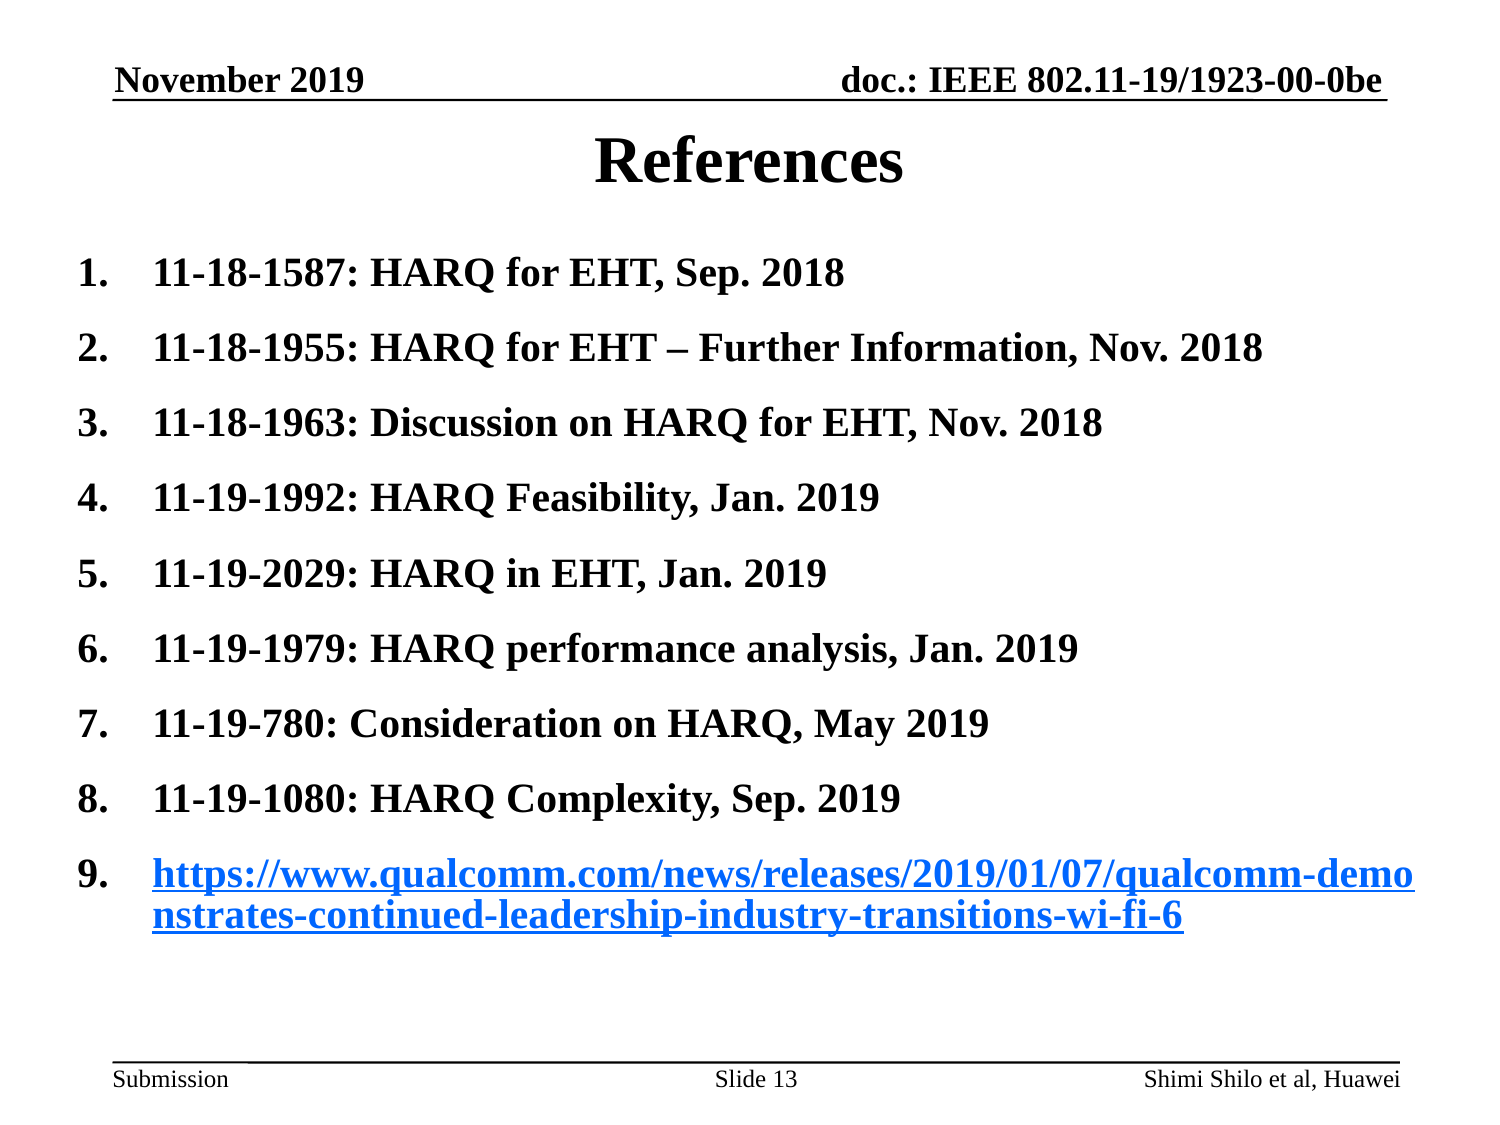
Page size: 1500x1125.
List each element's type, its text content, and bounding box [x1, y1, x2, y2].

slide_number Slide 13 [712, 1061, 800, 1093]
list 11-18-1587: HARQ for EHT, Sep. 2018 11-18-1955: HARQ for EHT – Further Information, Nov. 2018 11-18-1963: Discussion on HARQ for EHT, Nov. 2018 11-19-1992: HARQ Feasibility, Jan. 2019 11-19-2029: HARQ in EHT, Jan. 2019 11-19-1979: HARQ performance analysis, Jan. 2019 11-19-780: Consideration on HARQ, May 2019 11-19-1080: HARQ Complexity, Sep. 2019 https://www.qualcomm.com/news/releases/2019/01/07/qualcomm-demonstrates-continued-leadership-industry-transitions-wi-fi-6 [62, 237, 1438, 1063]
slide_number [114, 54, 374, 101]
footer Shimi Shilo et al, Huawei [1140, 1061, 1402, 1093]
title References [112, 112, 1388, 201]
